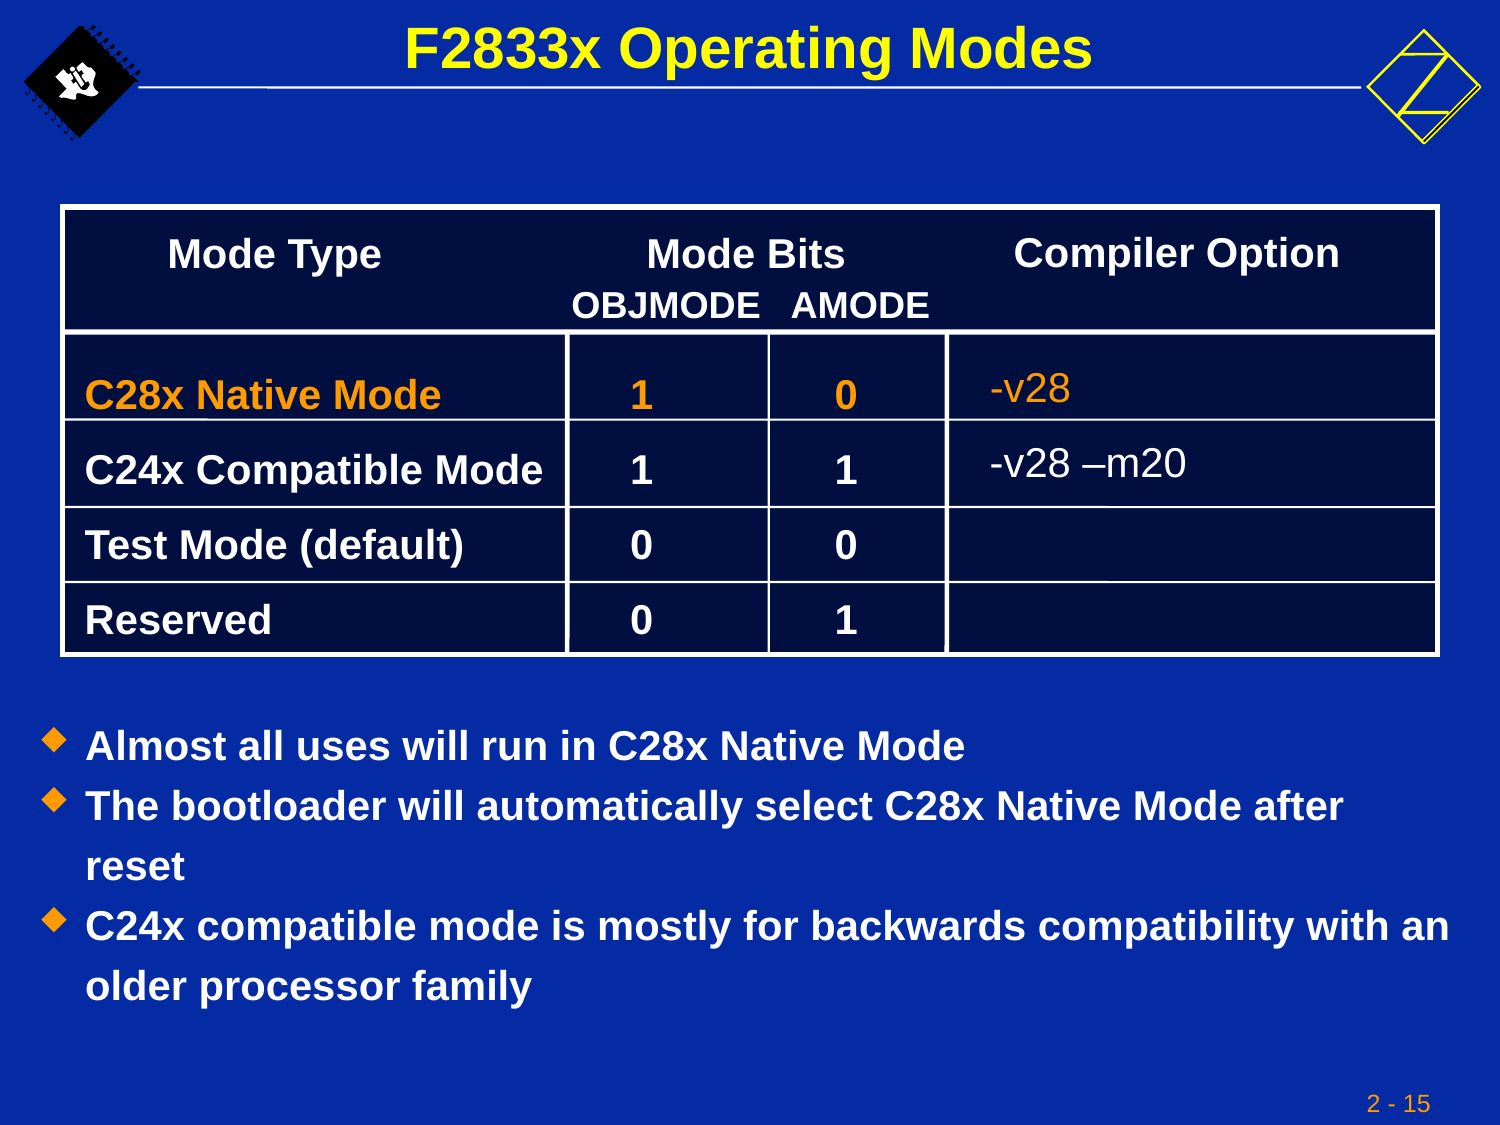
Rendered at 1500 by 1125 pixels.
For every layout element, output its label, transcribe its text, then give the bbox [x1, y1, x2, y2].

text_box [769, 334, 946, 419]
text_box C28x Native Mode 1 0 C24x Compatible Mode 1 1 Test Mode (default) 0 0 Reserved 0 1 [69, 335, 567, 419]
text_box -v28 [975, 353, 1087, 419]
text_box Almost all uses will run in C28x Native Mode The bootloader will automatically select C28x Native Mode after reset C24x compatible mode is mostly for backwards compatibility with an older processor family [23, 701, 1471, 1017]
text_box [885, 508, 946, 582]
text_box [62, 333, 567, 419]
text_box -v28 –m20 [974, 428, 1202, 494]
text_box C28x Native Mode 1 0 C24x Compatible Mode 1 1 Test Mode (default) 0 0 Reserved 0 1 [568, 335, 768, 419]
text_box C28x Native Mode 1 0 C24x Compatible Mode 1 1 Test Mode (default) 0 0 Reserved 0 1 [568, 508, 768, 582]
text_box C28x Native Mode 1 0 C24x Compatible Mode 1 1 Test Mode (default) 0 0 Reserved 0 1 [568, 583, 768, 651]
text_box Mode Bits [631, 219, 882, 285]
text_box [62, 420, 69, 506]
text_box C28x Native Mode 1 0 C24x Compatible Mode 1 1 Test Mode (default) 0 0 Reserved 0 1 [69, 420, 567, 651]
text_box [62, 582, 1438, 655]
text_box [947, 333, 1438, 419]
text_box Mode Type [152, 219, 403, 285]
text_box [947, 508, 1438, 582]
text_box Compiler Option [973, 217, 1381, 283]
text_box [62, 206, 1438, 332]
text_box OBJMODE AMODE [556, 273, 946, 332]
text_box C28x Native Mode 1 0 C24x Compatible Mode 1 1 Test Mode (default) 0 0 Reserved 0 1 [568, 420, 768, 507]
text_box C28x Native Mode 1 0 C24x Compatible Mode 1 1 Test Mode (default) 0 0 Reserved 0 1 [769, 420, 885, 507]
text_box [885, 420, 946, 507]
text_box C28x Native Mode 1 0 C24x Compatible Mode 1 1 Test Mode (default) 0 0 Reserved 0 1 [769, 583, 885, 651]
title F2833x Operating Modes [75, 19, 1425, 207]
text_box [947, 420, 1438, 507]
text_box C28x Native Mode 1 0 C24x Compatible Mode 1 1 Test Mode (default) 0 0 Reserved 0 1 [769, 508, 885, 582]
text_box C28x Native Mode 1 0 C24x Compatible Mode 1 1 Test Mode (default) 0 0 Reserved 0 1 [769, 335, 885, 419]
text_box [62, 507, 69, 581]
